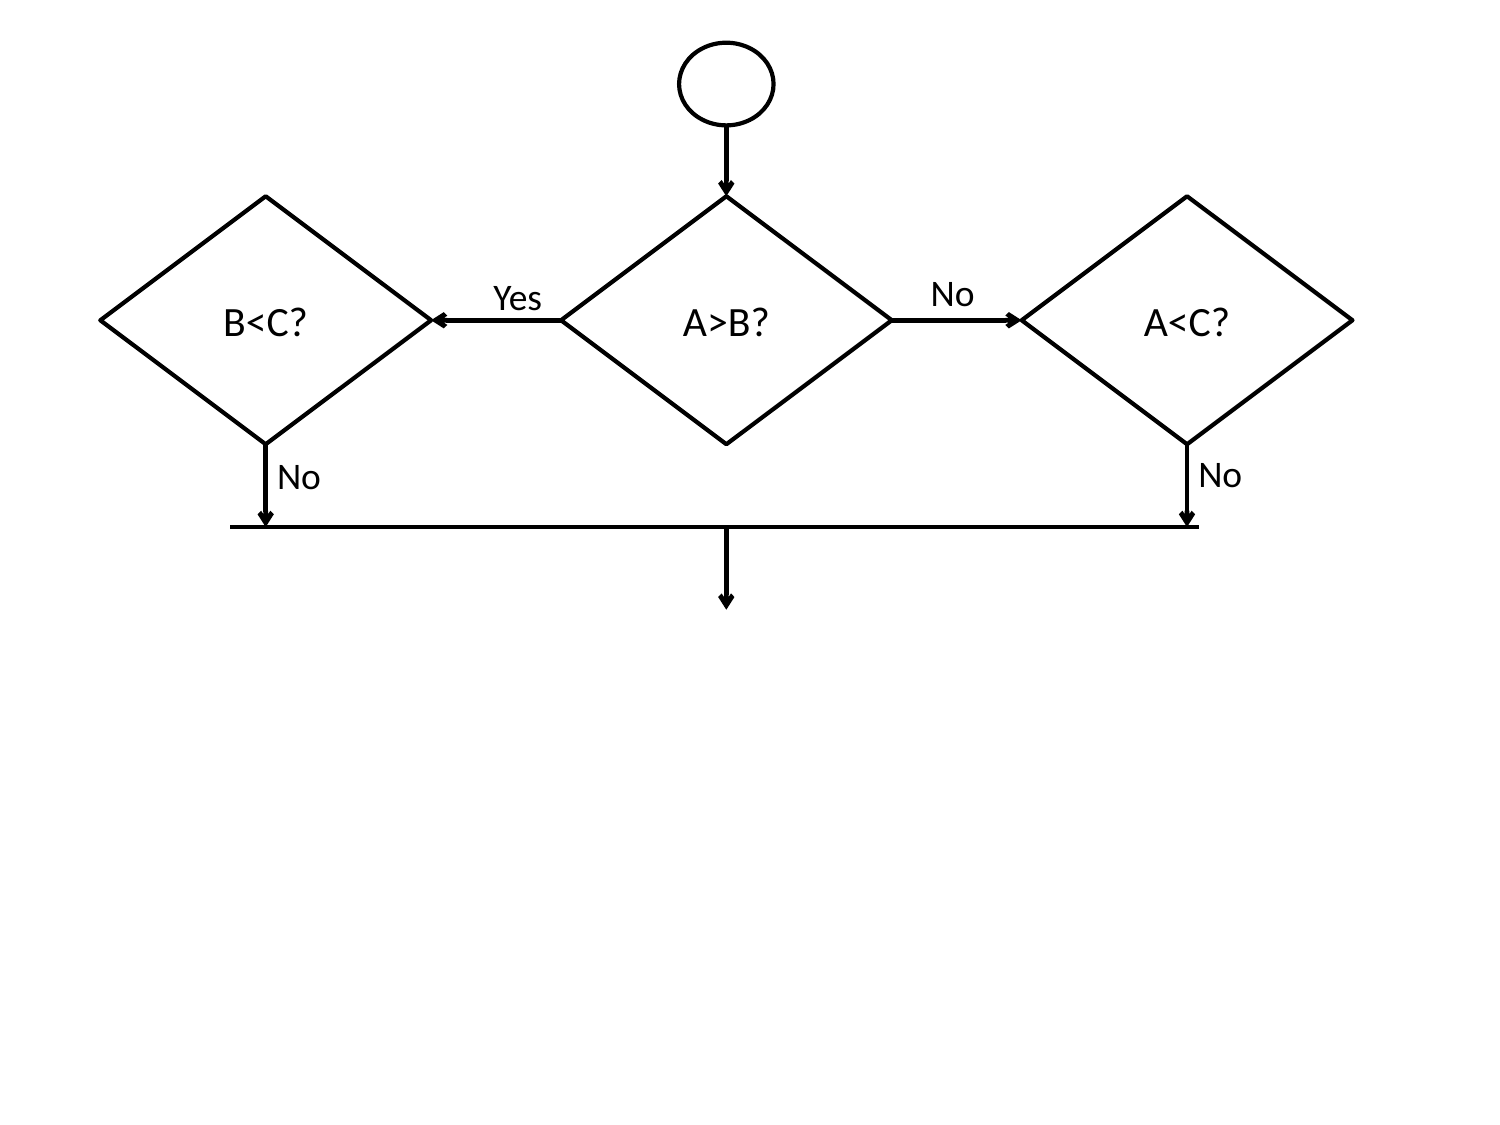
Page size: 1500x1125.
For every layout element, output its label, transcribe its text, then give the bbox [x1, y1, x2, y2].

text_box B<C? [98, 194, 433, 445]
text_box No [915, 261, 990, 319]
text_box No [266, 444, 337, 505]
text_box Yes [478, 265, 558, 319]
text_box [676, 40, 776, 128]
text_box A<C? [1020, 194, 1355, 446]
text_box No [1189, 442, 1258, 503]
text_box A>B? [560, 196, 893, 446]
